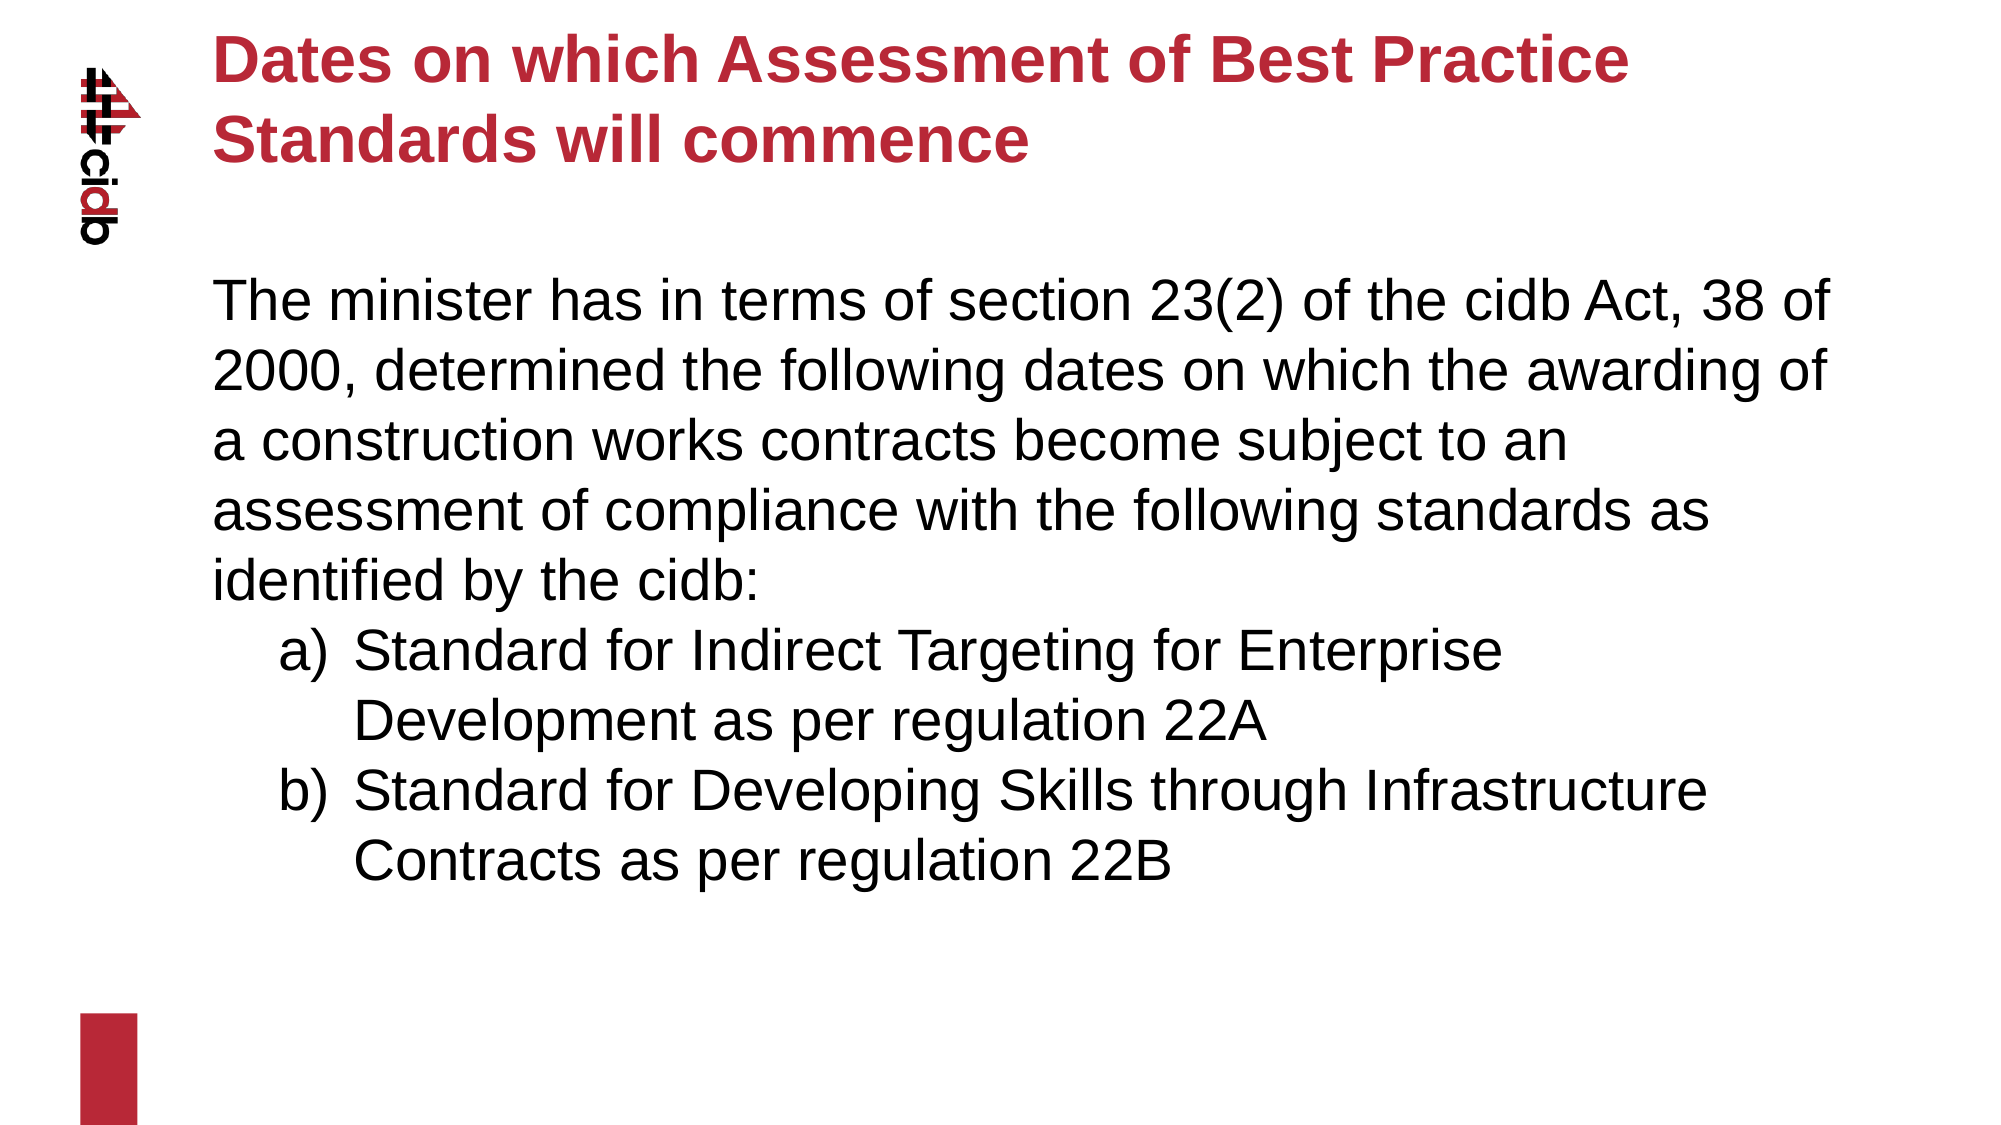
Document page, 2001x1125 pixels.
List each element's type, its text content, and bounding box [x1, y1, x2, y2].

title Dates on which Assessment of Best Practice Standards will commence [212, 16, 1838, 178]
picture [70, 60, 148, 253]
list The minister has in terms of section 23(2) of the cidb Act, 38 of 2000, determined the following dates on which the awarding of a construction works contracts become subject to an assessment of compliance with the following standards as identified by the cidb: Standard for Indirect Targeting for Enterprise Development as per regulation 22A Standard for Developing Skills through Infrastructure Contracts as per regulation 22B [212, 262, 1838, 899]
